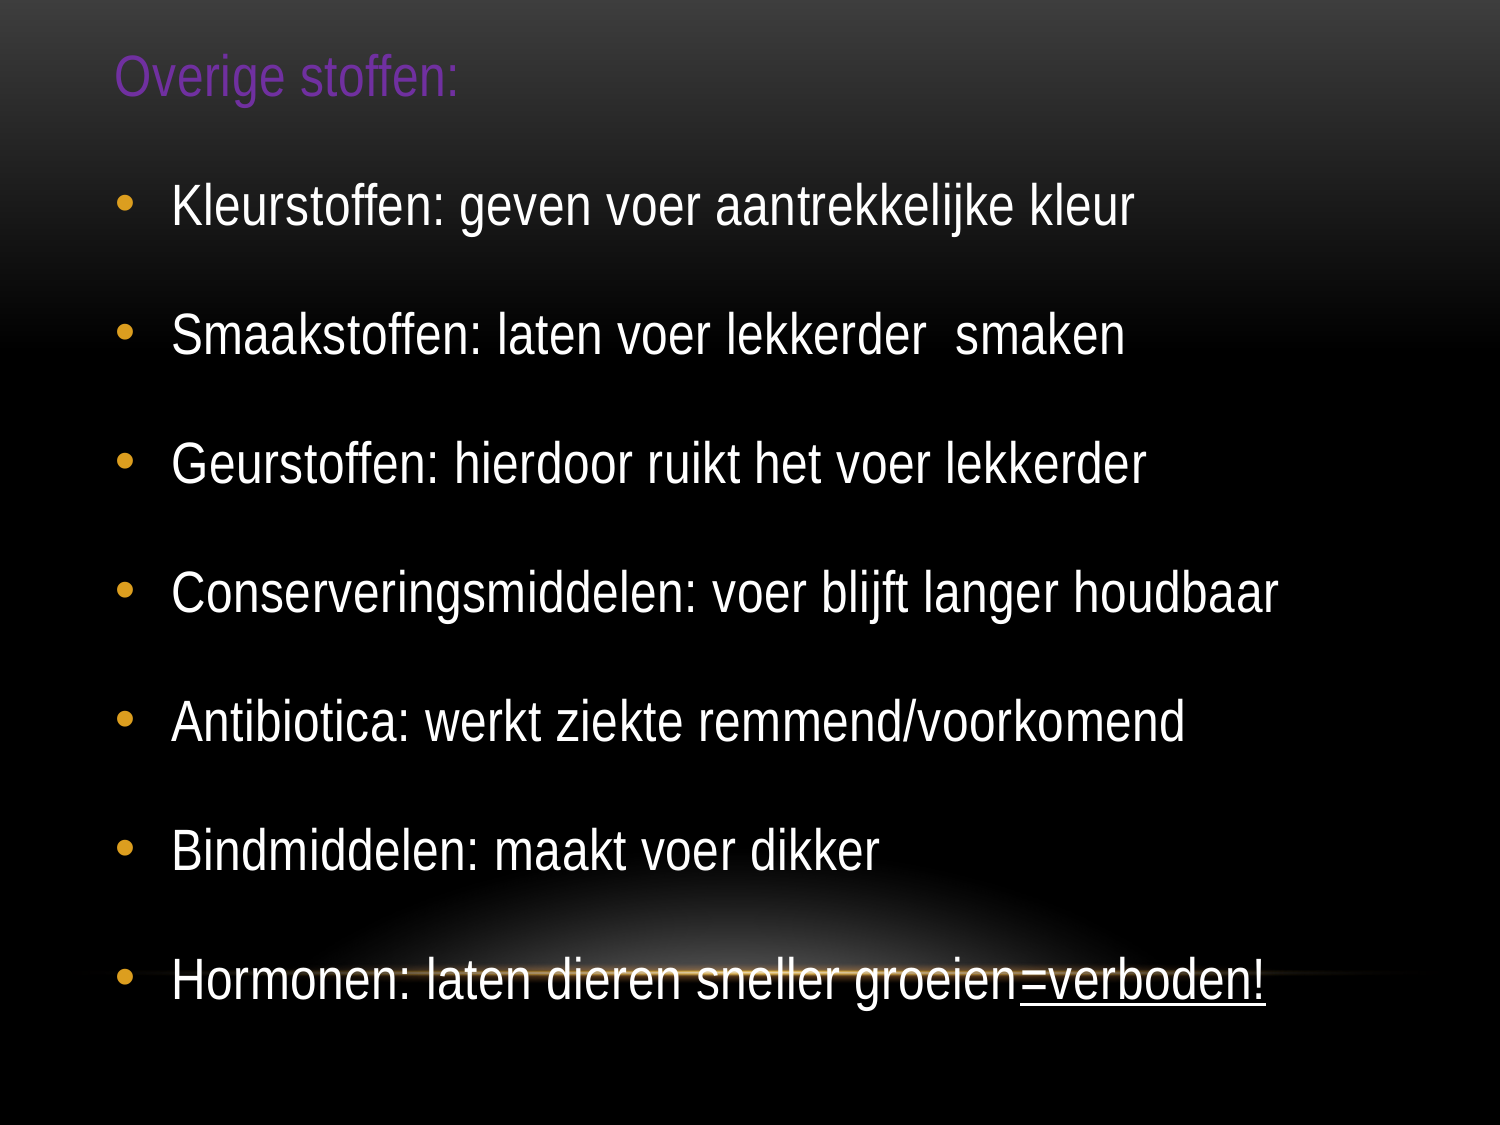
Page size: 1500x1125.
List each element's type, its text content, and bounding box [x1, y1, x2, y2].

picture [0, 0, 1500, 1125]
list Overige stoffen: Kleurstoffen: geven voer aantrekkelijke kleur Smaakstoffen: laten voer lekkerder smaken Geurstoffen: hierdoor ruikt het voer lekkerder Conserveringsmiddelen: voer blijft langer houdbaar Antibiotica: werkt ziekte remmend/voorkomend Bindmiddelen: maakt voer dikker Hormonen: laten dieren sneller groeien=verboden! [99, 30, 1400, 1094]
